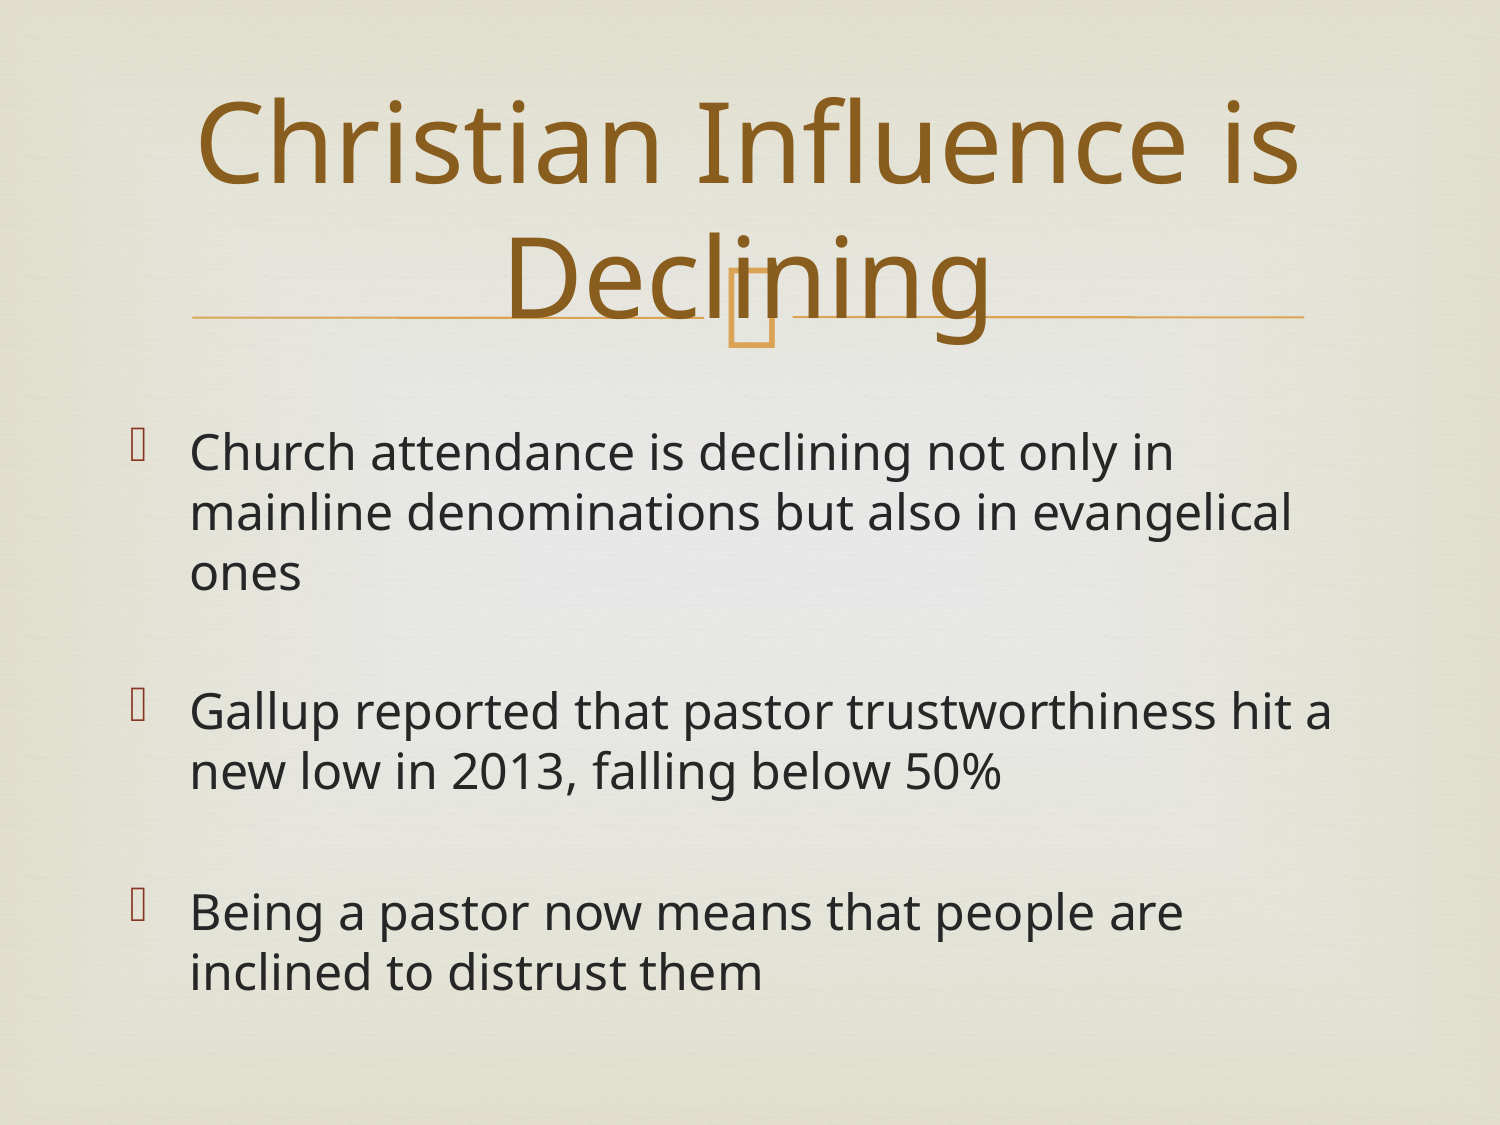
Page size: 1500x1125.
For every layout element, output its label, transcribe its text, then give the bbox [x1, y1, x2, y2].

list Church attendance is declining not only in mainline denominations but also in evangelical ones Gallup reported that pastor trustworthiness hit a new low in 2013, falling below 50% Being a pastor now means that people are inclined to distrust them [114, 412, 1386, 1005]
title Christian Influence is Declining [112, 87, 1385, 325]
